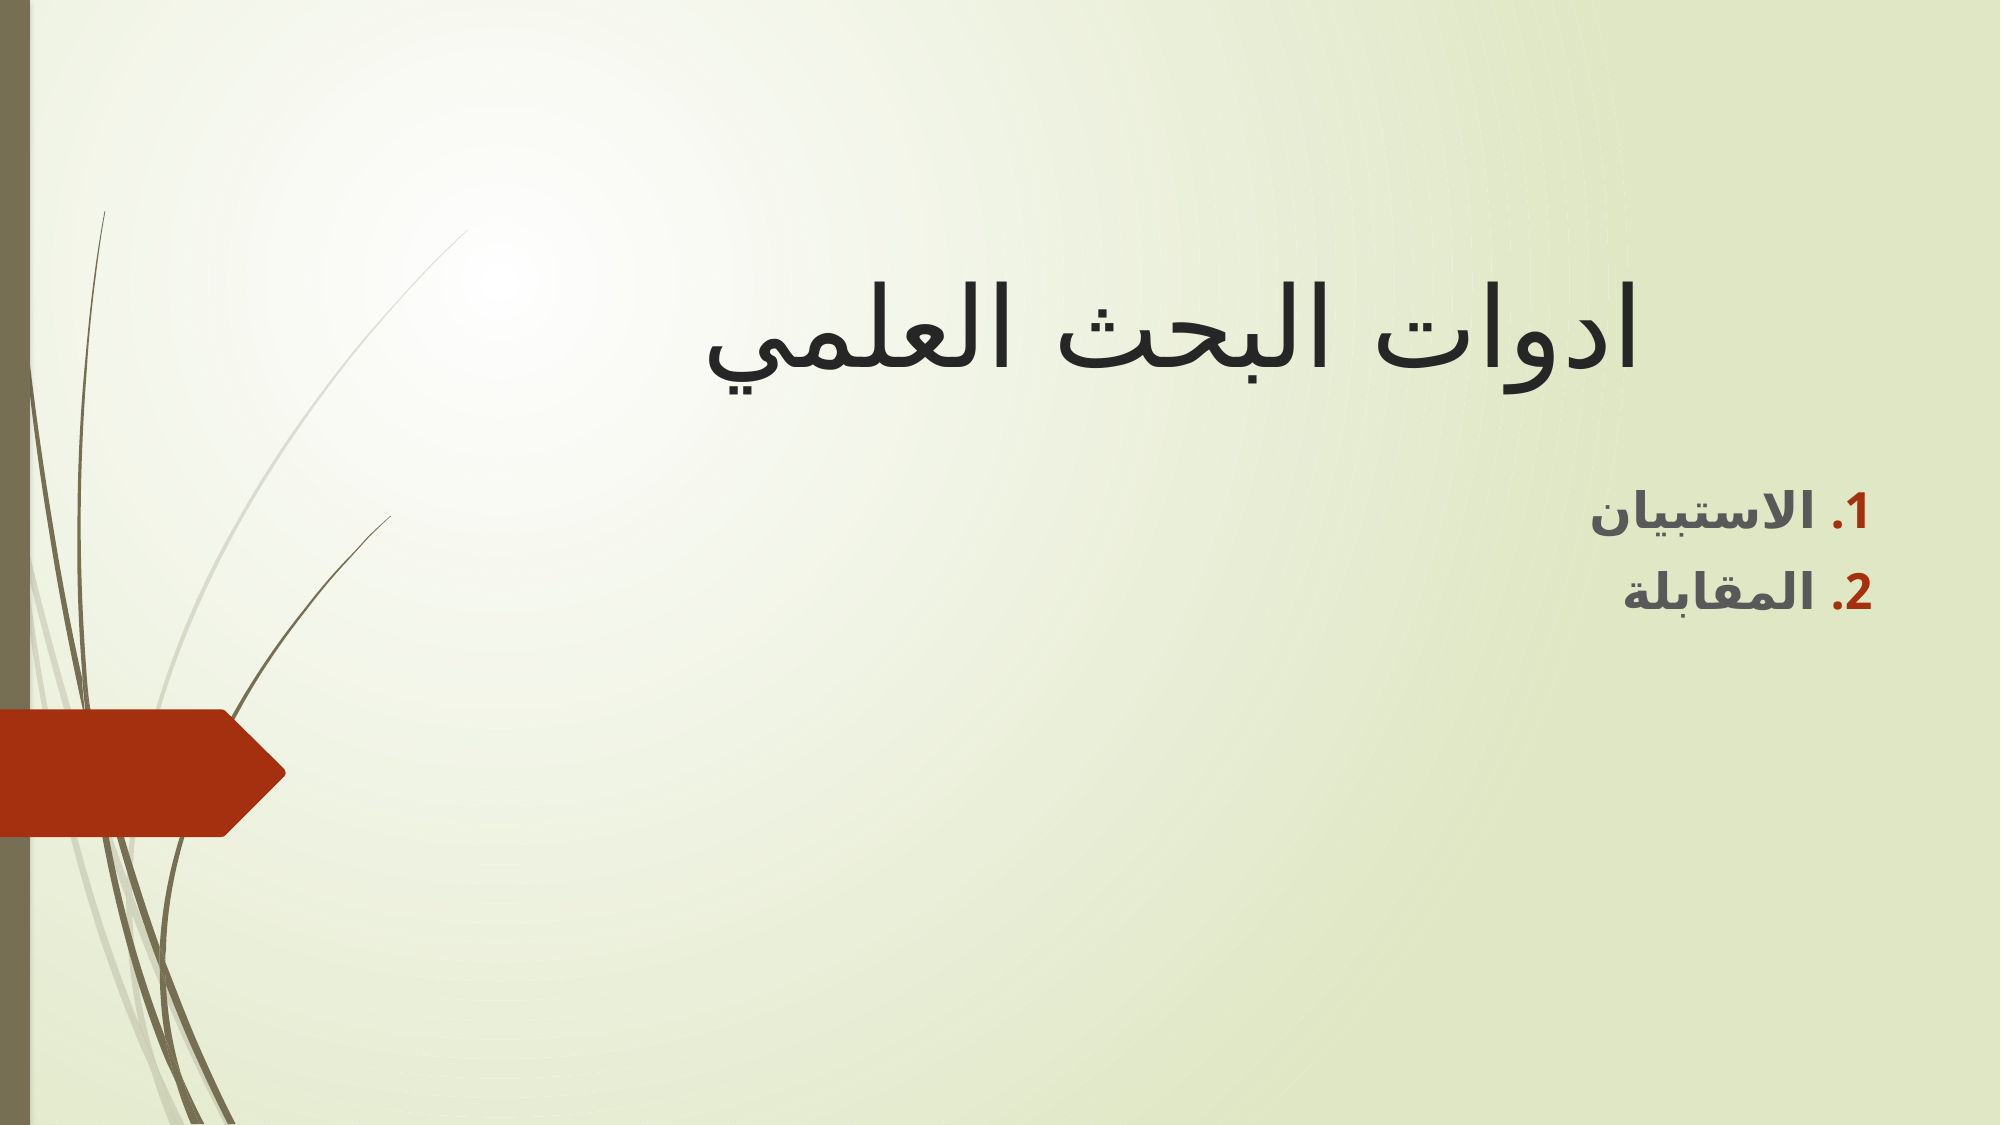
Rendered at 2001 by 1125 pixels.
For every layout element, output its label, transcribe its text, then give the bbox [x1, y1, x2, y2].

title ادوات البحث العلمي [424, 26, 1888, 398]
subtitle الاستبيان المقابلة [424, 471, 1888, 657]
